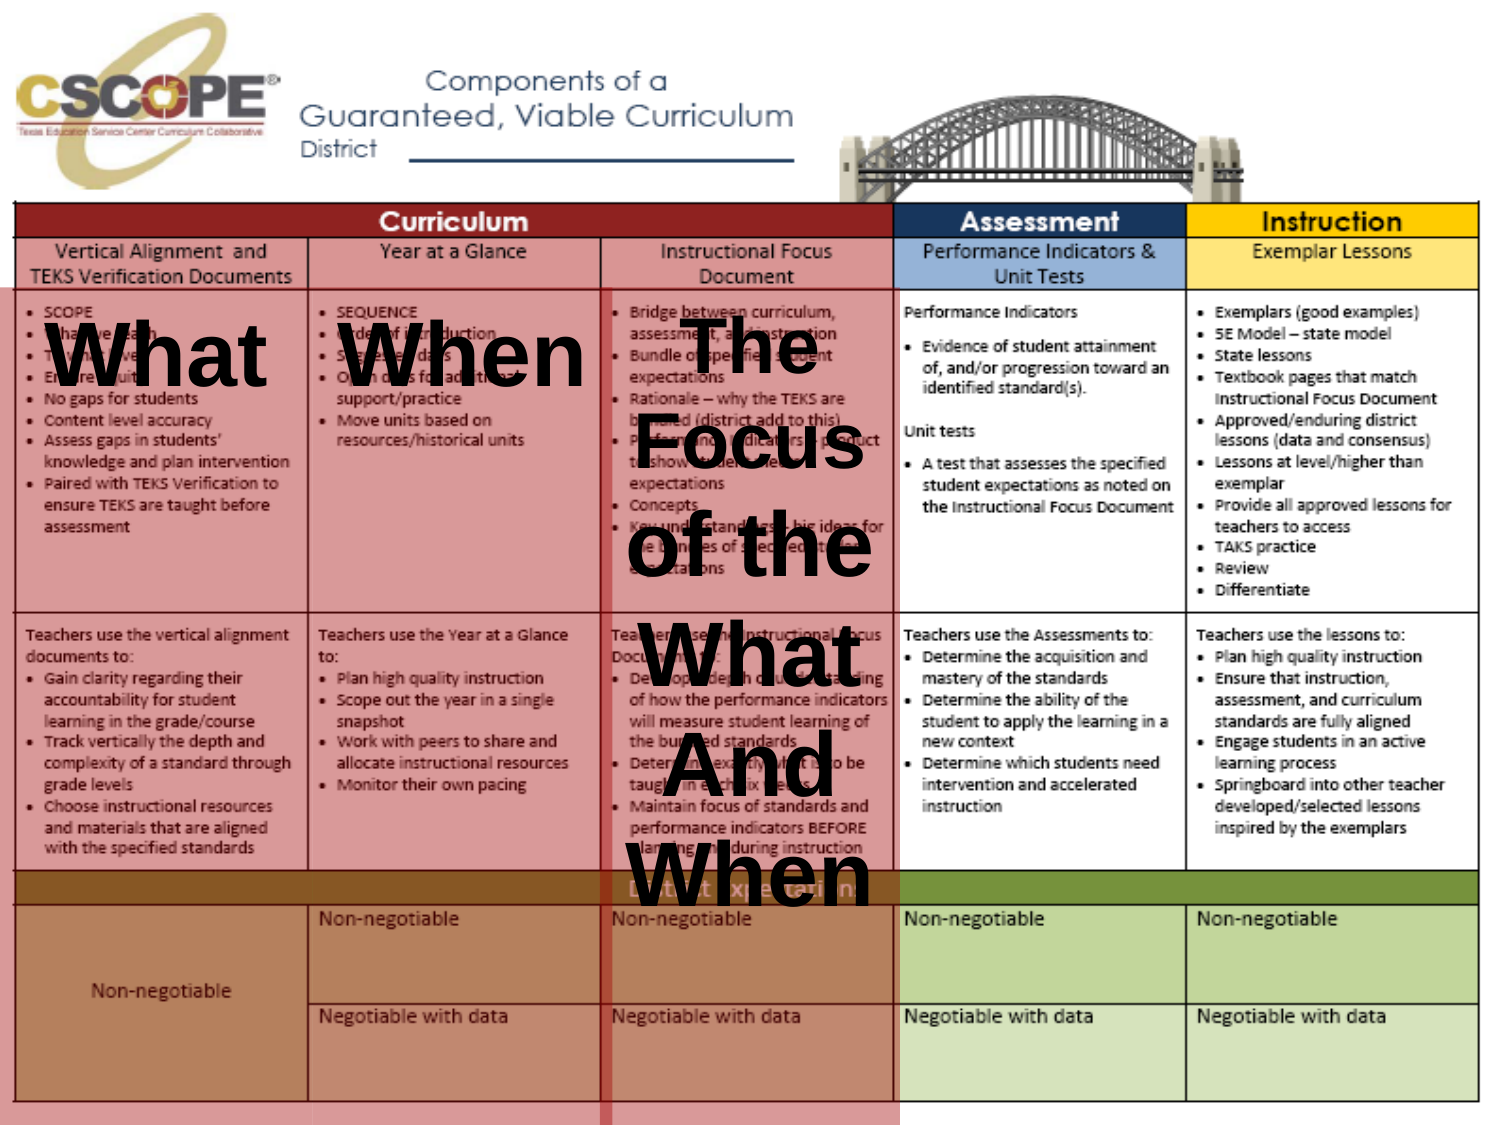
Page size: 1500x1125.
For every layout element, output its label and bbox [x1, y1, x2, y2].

list [0, 0, 1500, 1125]
